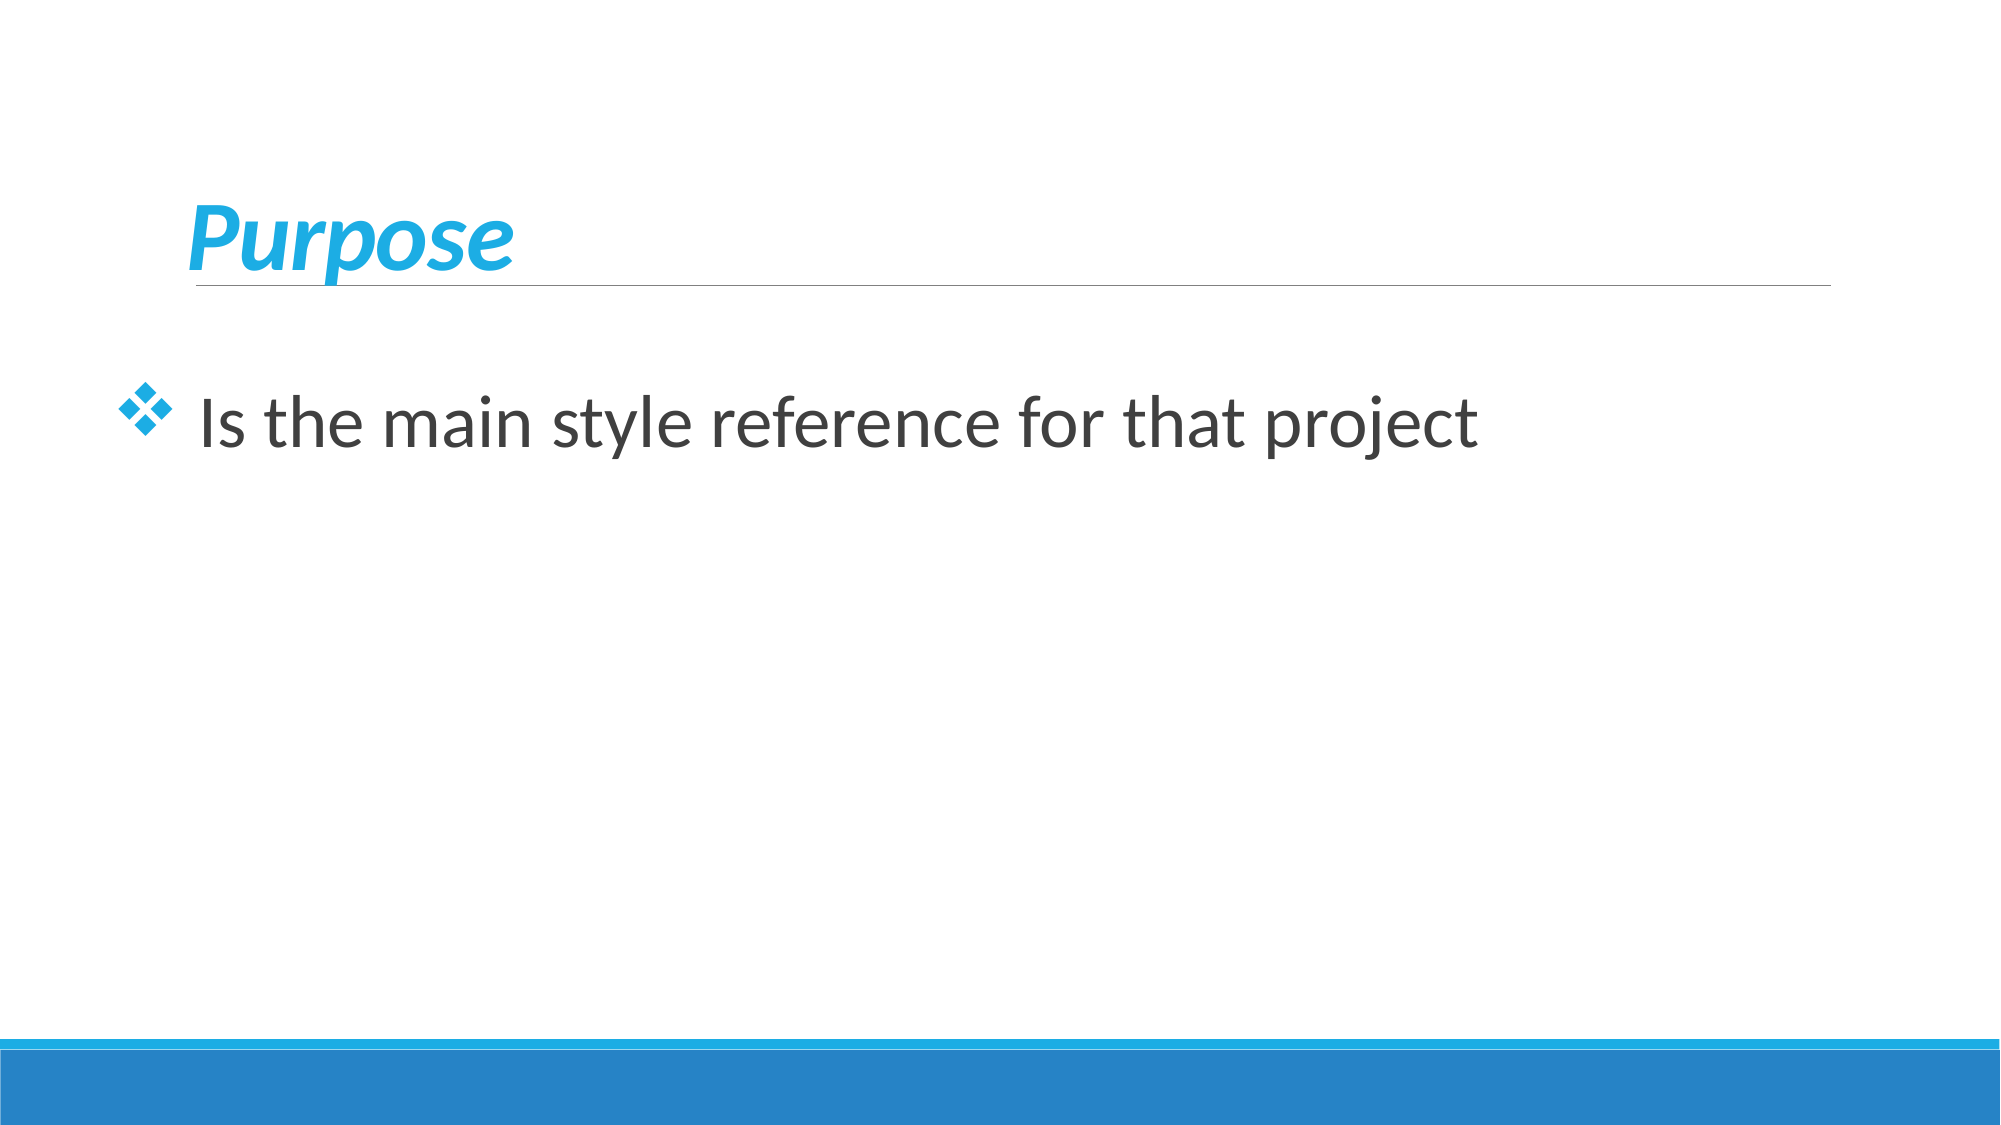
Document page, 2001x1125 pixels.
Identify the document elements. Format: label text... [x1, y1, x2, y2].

list Is the main style reference for that project [112, 375, 1935, 1021]
title Purpose [171, 85, 1584, 299]
